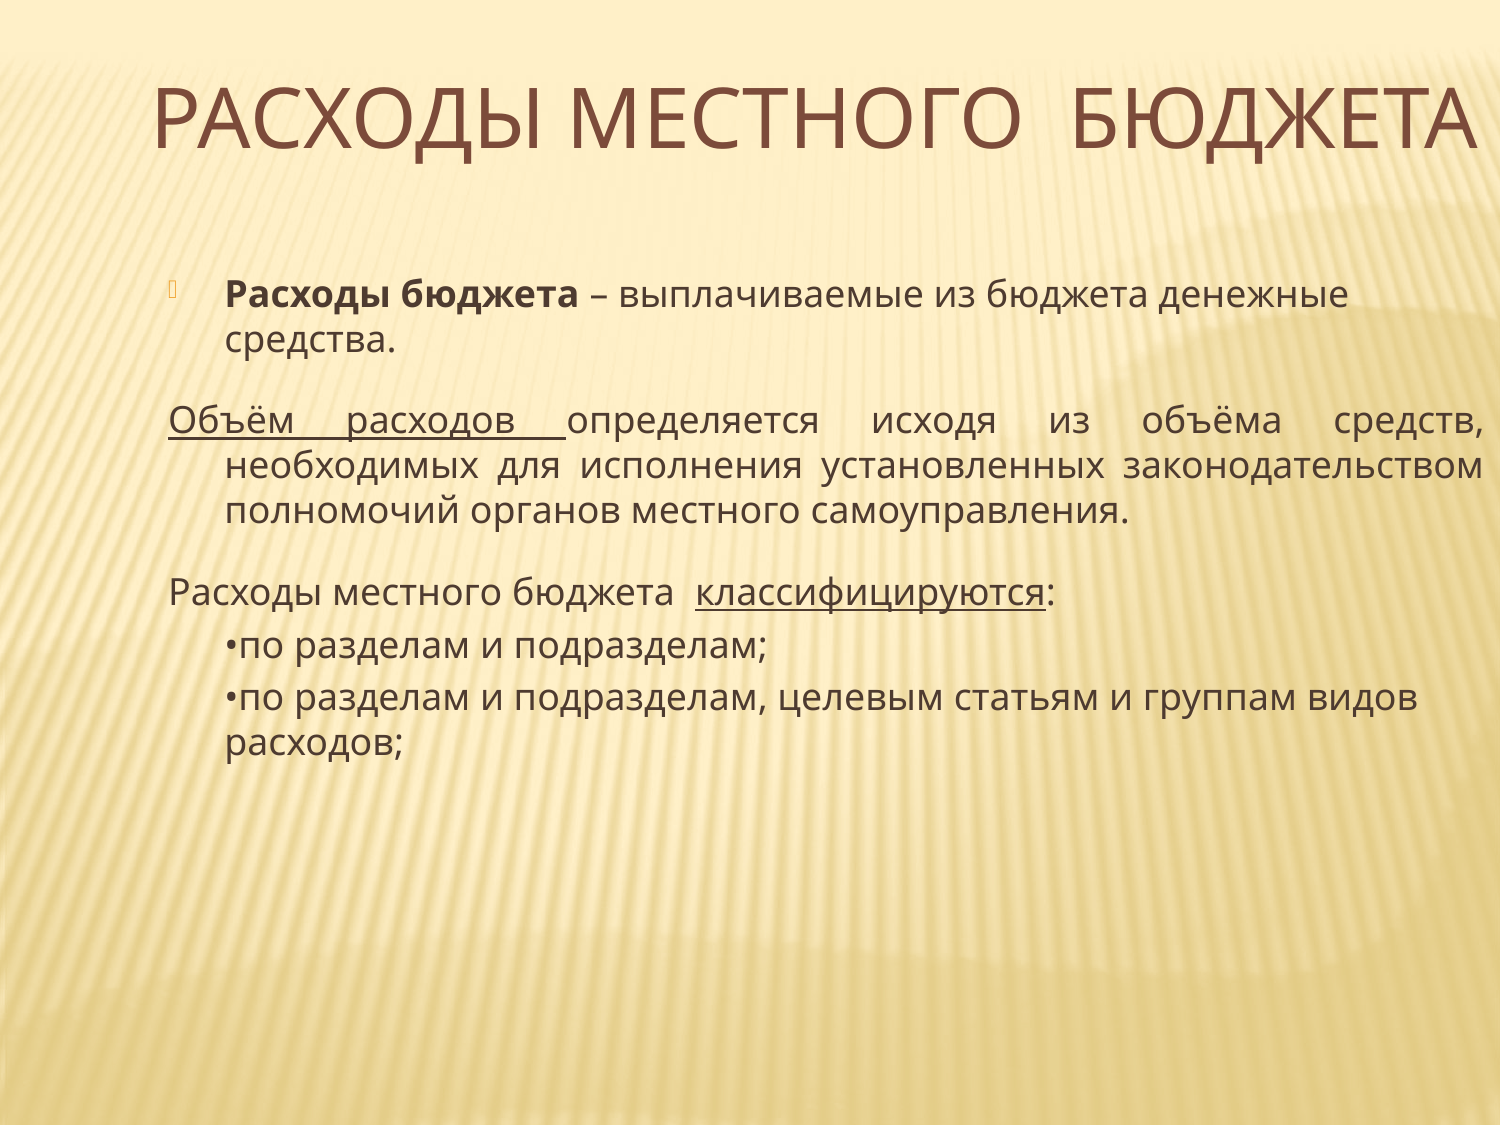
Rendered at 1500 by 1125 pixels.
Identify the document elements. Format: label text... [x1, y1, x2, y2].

title Расходы местного бюджета [128, 45, 1500, 185]
list Расходы бюджета – выплачиваемые из бюджета денежные средства. Объём расходов определяется исходя из объёма средств, необходимых для исполнения установленных законодательством полномочий органов местного самоуправления. Расходы местного бюджета классифицируются: •по разделам и подразделам; •по разделам и подразделам, целевым статьям и группам видов расходов; [153, 262, 1500, 1006]
